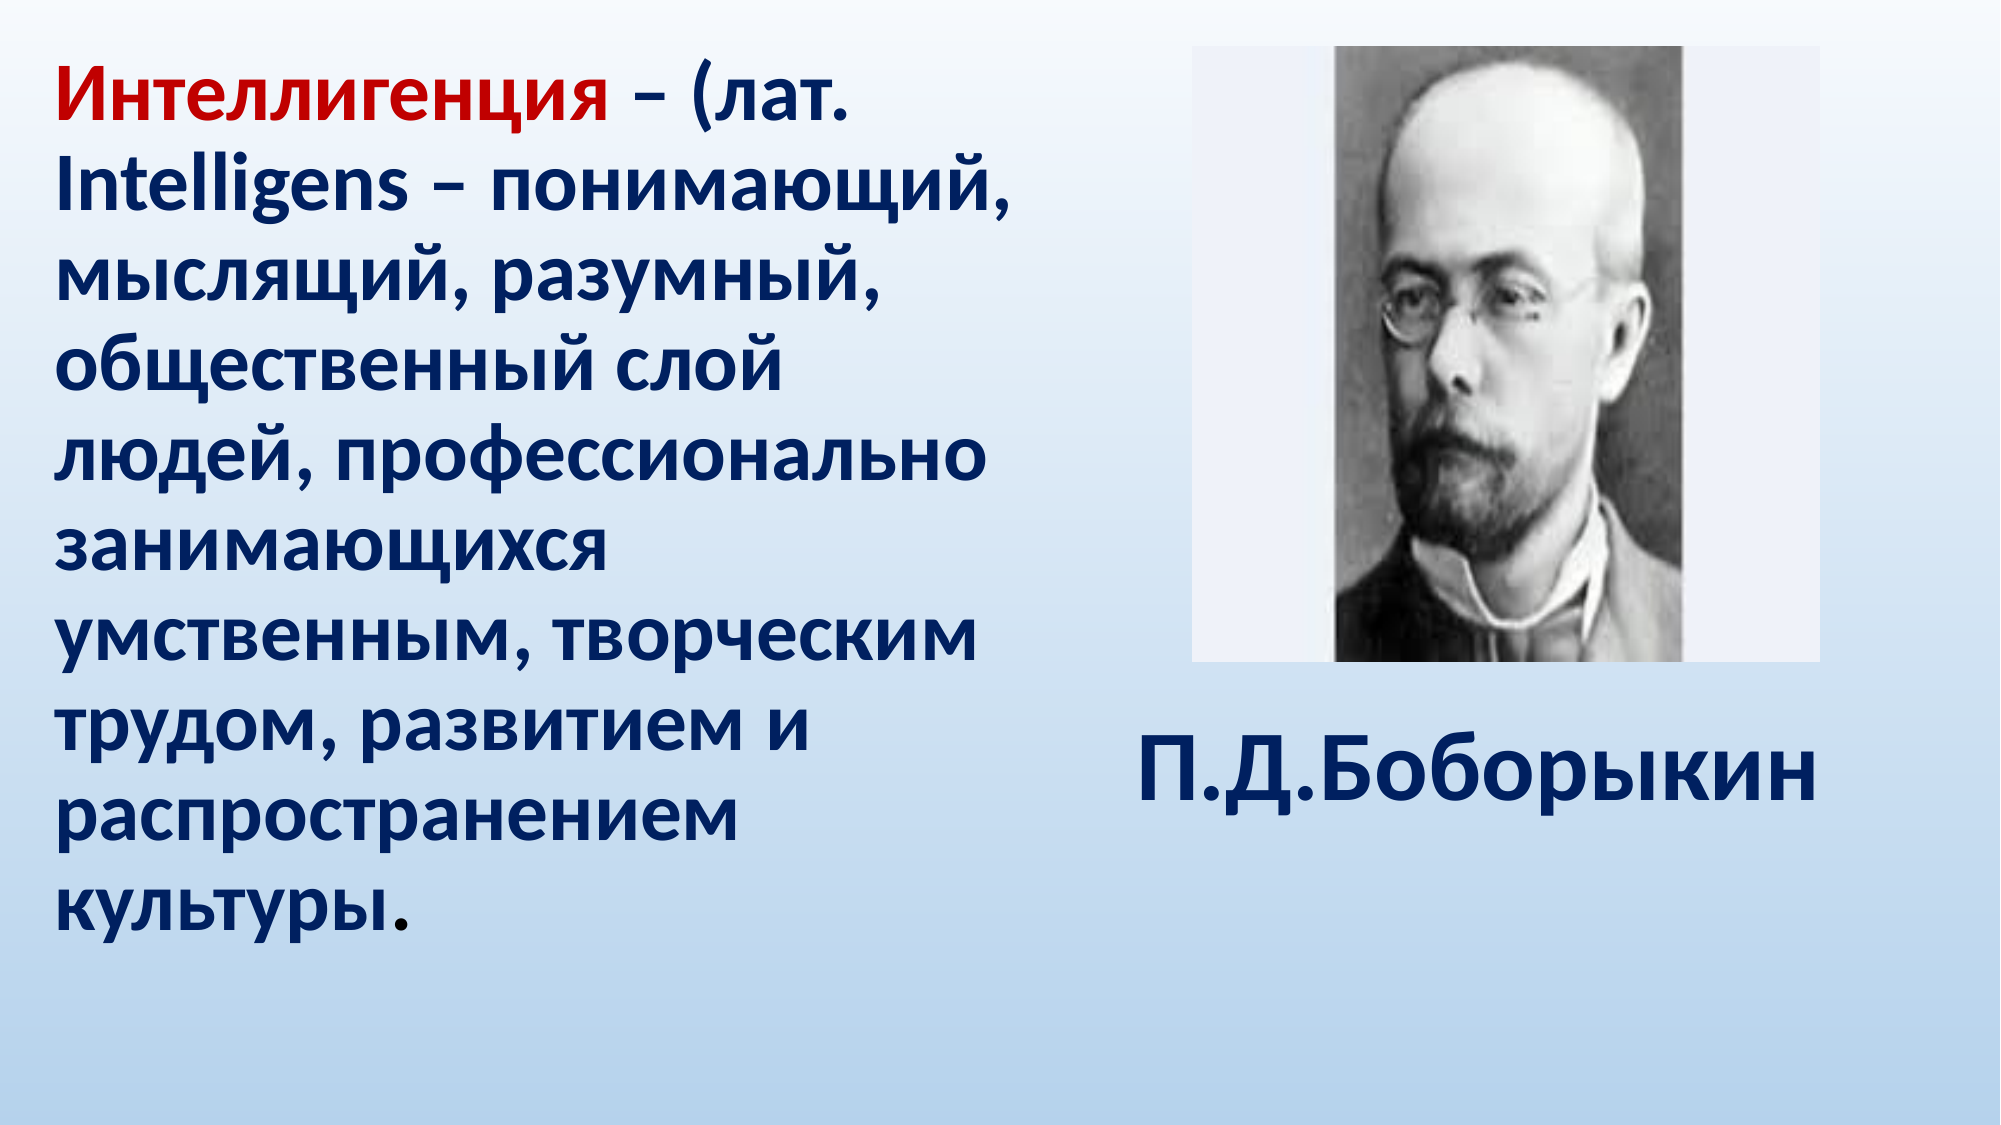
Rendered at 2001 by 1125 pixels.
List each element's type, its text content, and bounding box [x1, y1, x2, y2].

list Интеллигенция – (лат. Intelligens – понимающий, мыслящий, разумный, общественный слой людей, профессионально занимающихся умственным, творческим трудом, развитием и распространением культуры. [39, 41, 1077, 1077]
text_box П.Д.Боборыкин [1121, 692, 1891, 828]
picture [1192, 46, 1820, 662]
